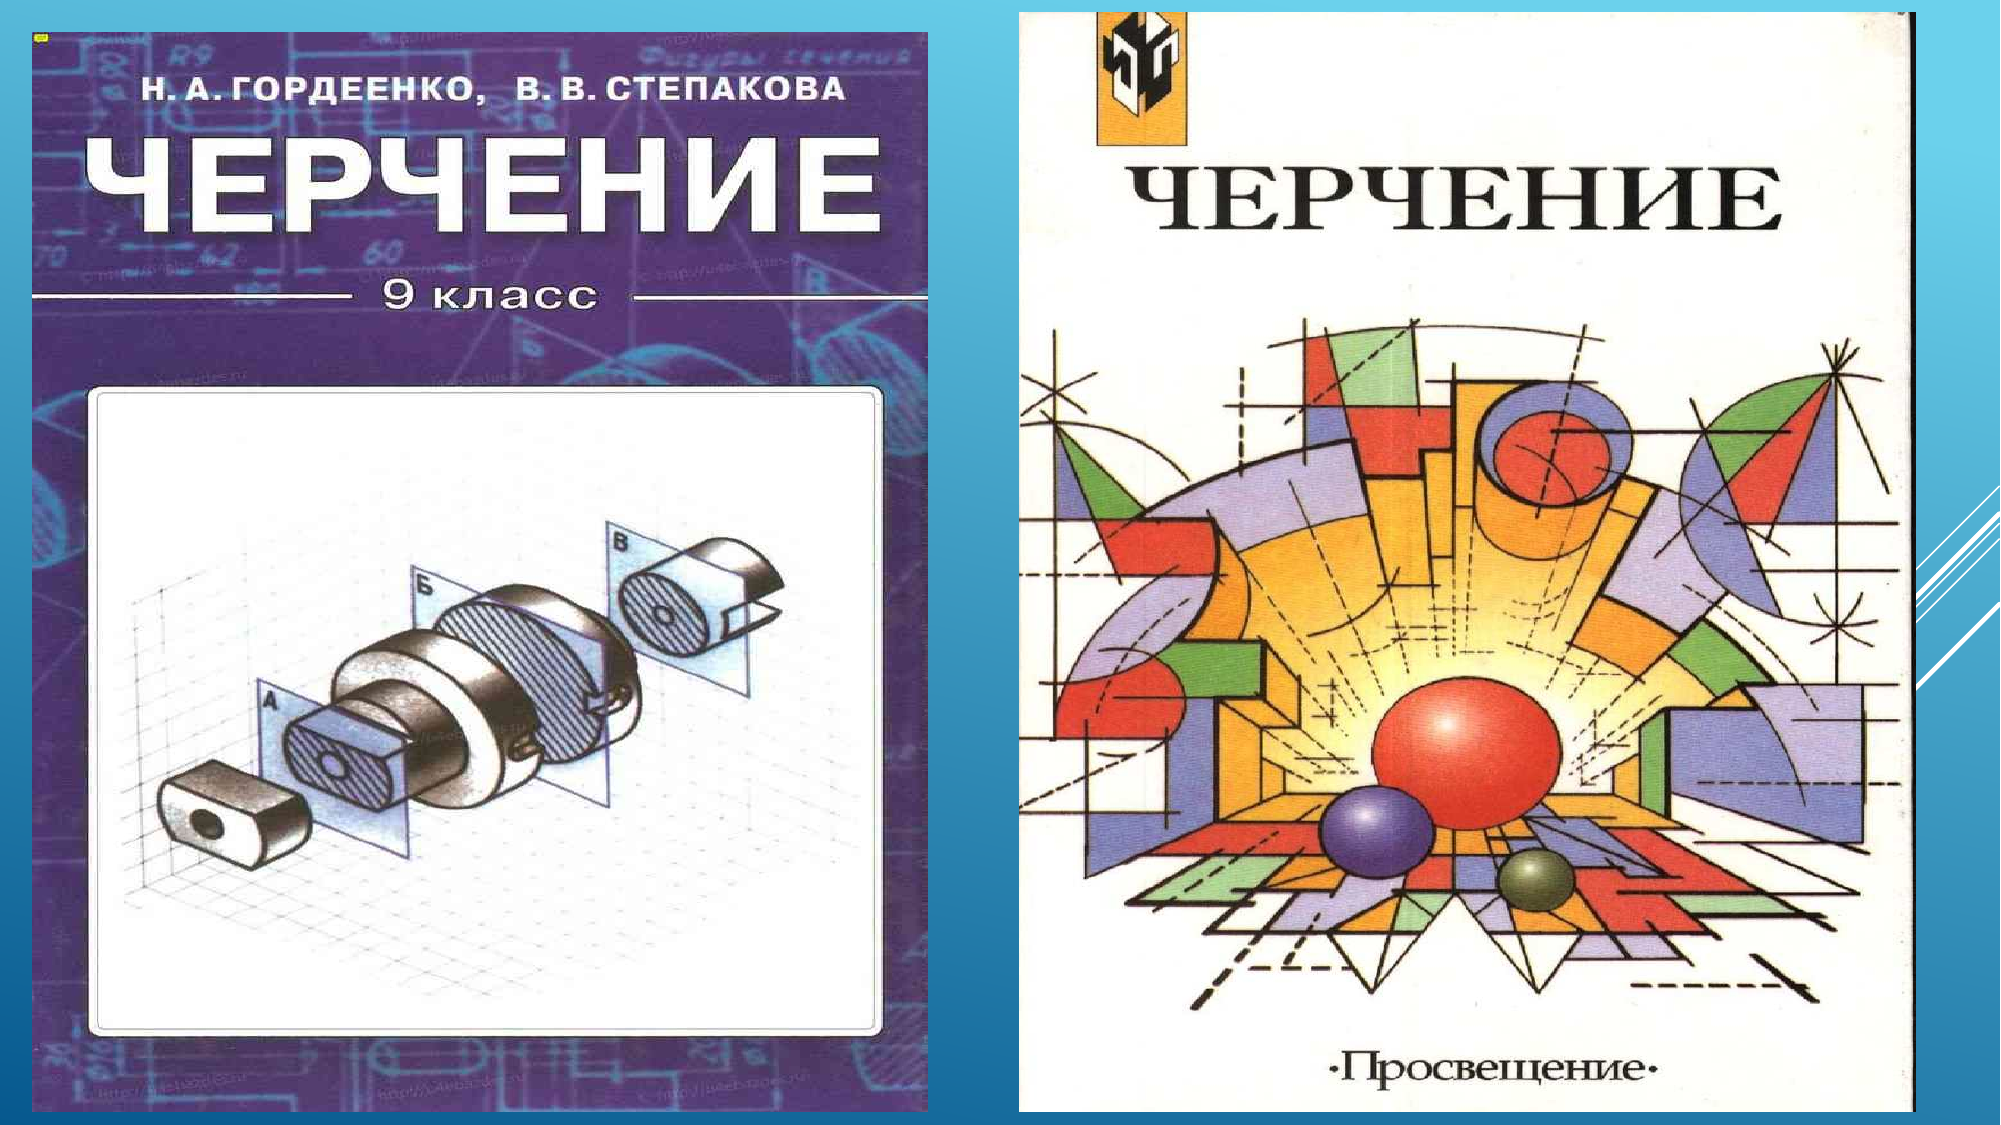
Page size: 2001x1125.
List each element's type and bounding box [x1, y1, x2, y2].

picture [31, 31, 928, 1113]
picture [1019, 12, 1916, 1113]
